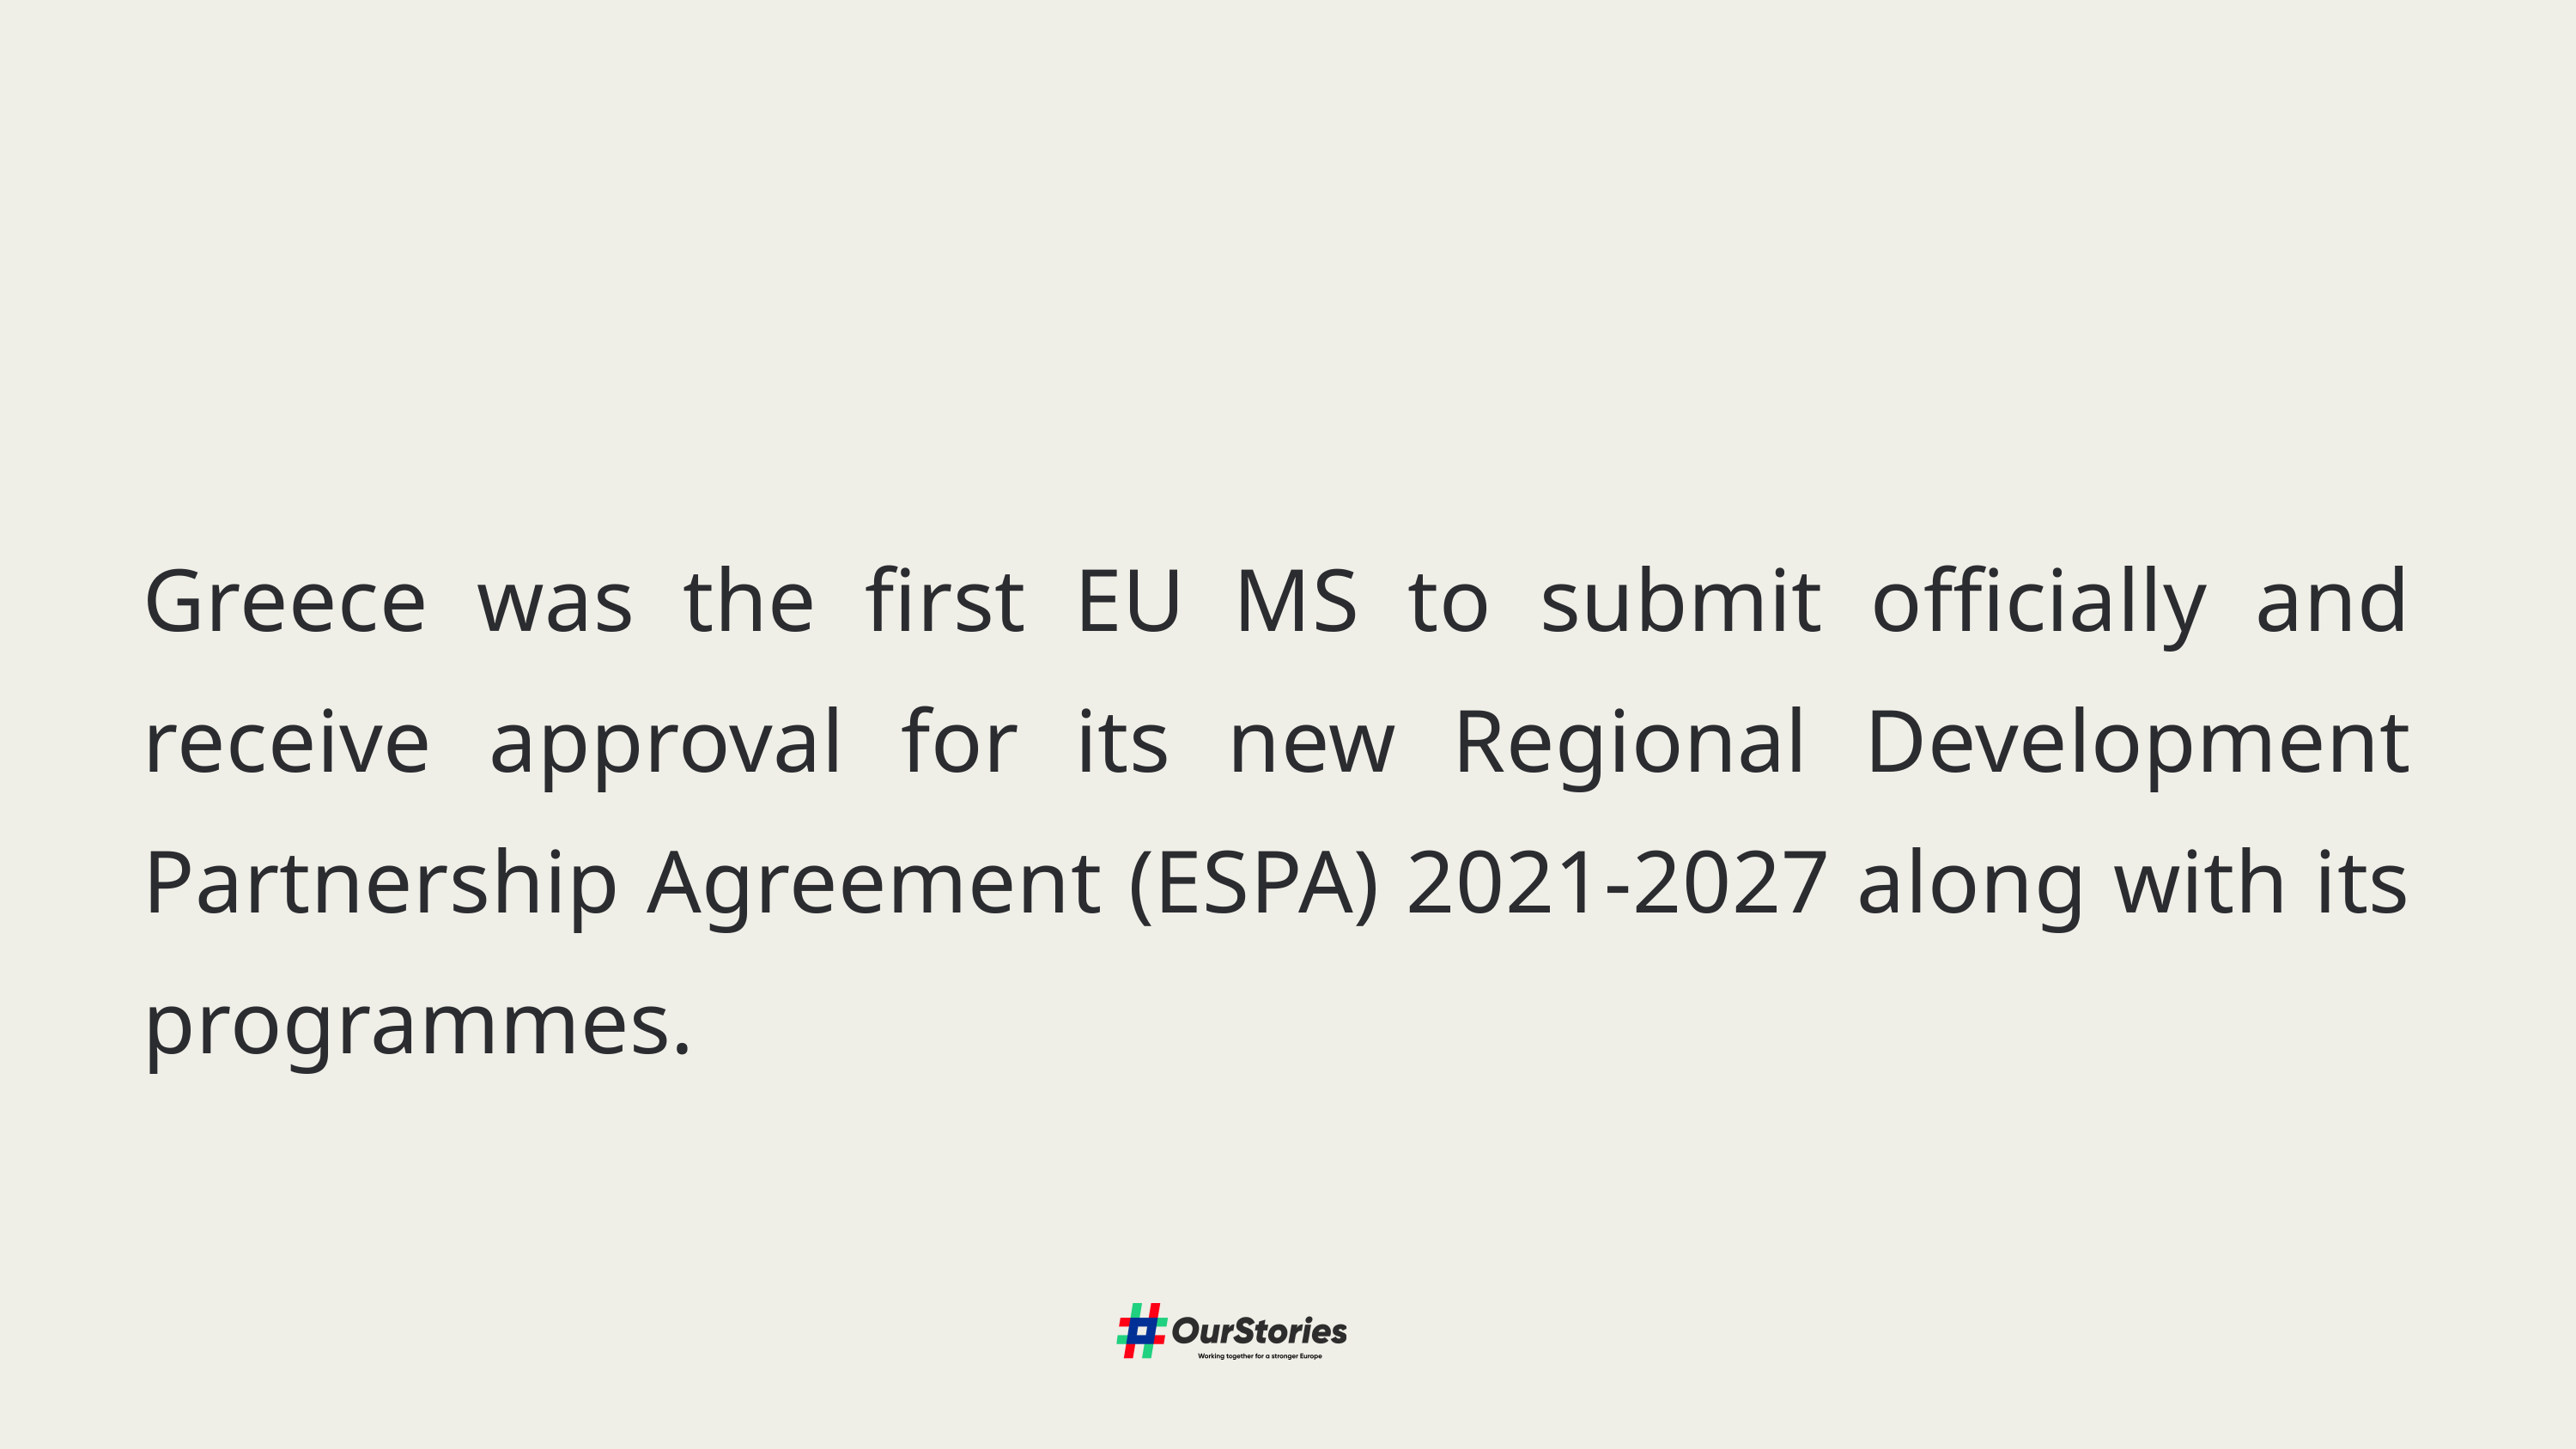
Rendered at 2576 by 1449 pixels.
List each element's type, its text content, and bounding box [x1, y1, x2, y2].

text_box [1116, 1303, 1347, 1360]
text_box Greece was the first EU MS to submit officially and receive approval for its new Regional Development Partnership Agreement (ESPA) 2021-2027 along with its programmes. [143, 507, 2415, 1071]
